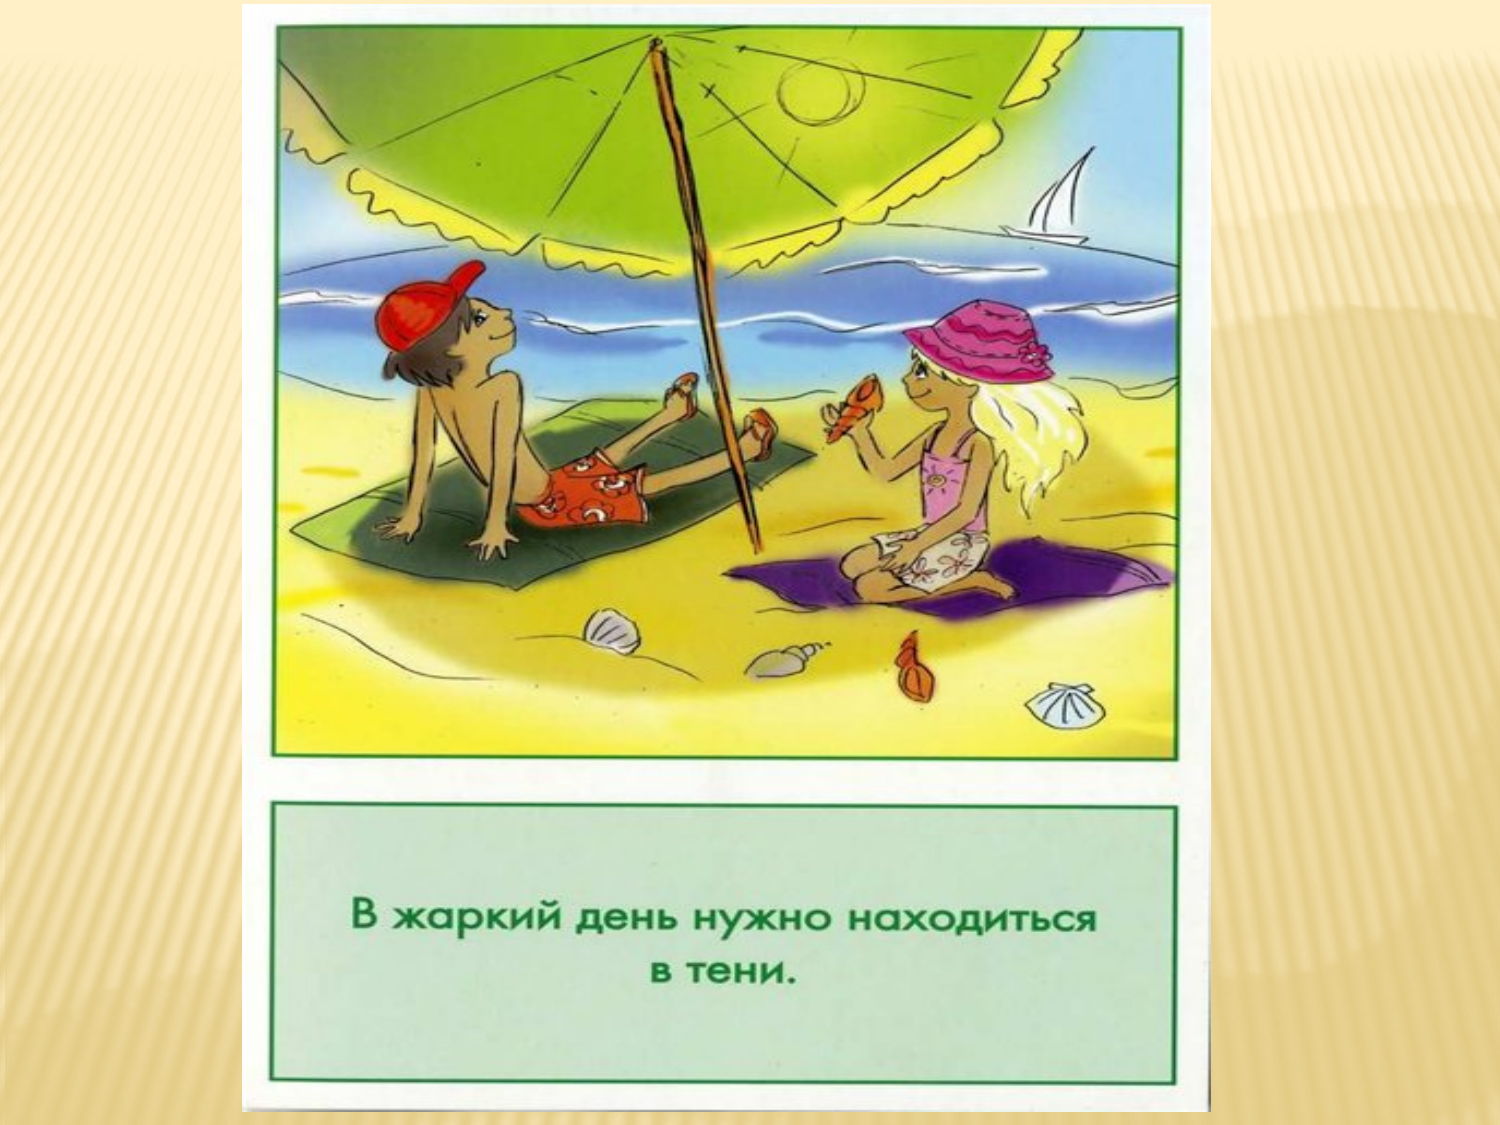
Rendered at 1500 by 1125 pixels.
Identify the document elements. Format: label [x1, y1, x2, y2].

list [241, 4, 1211, 1112]
